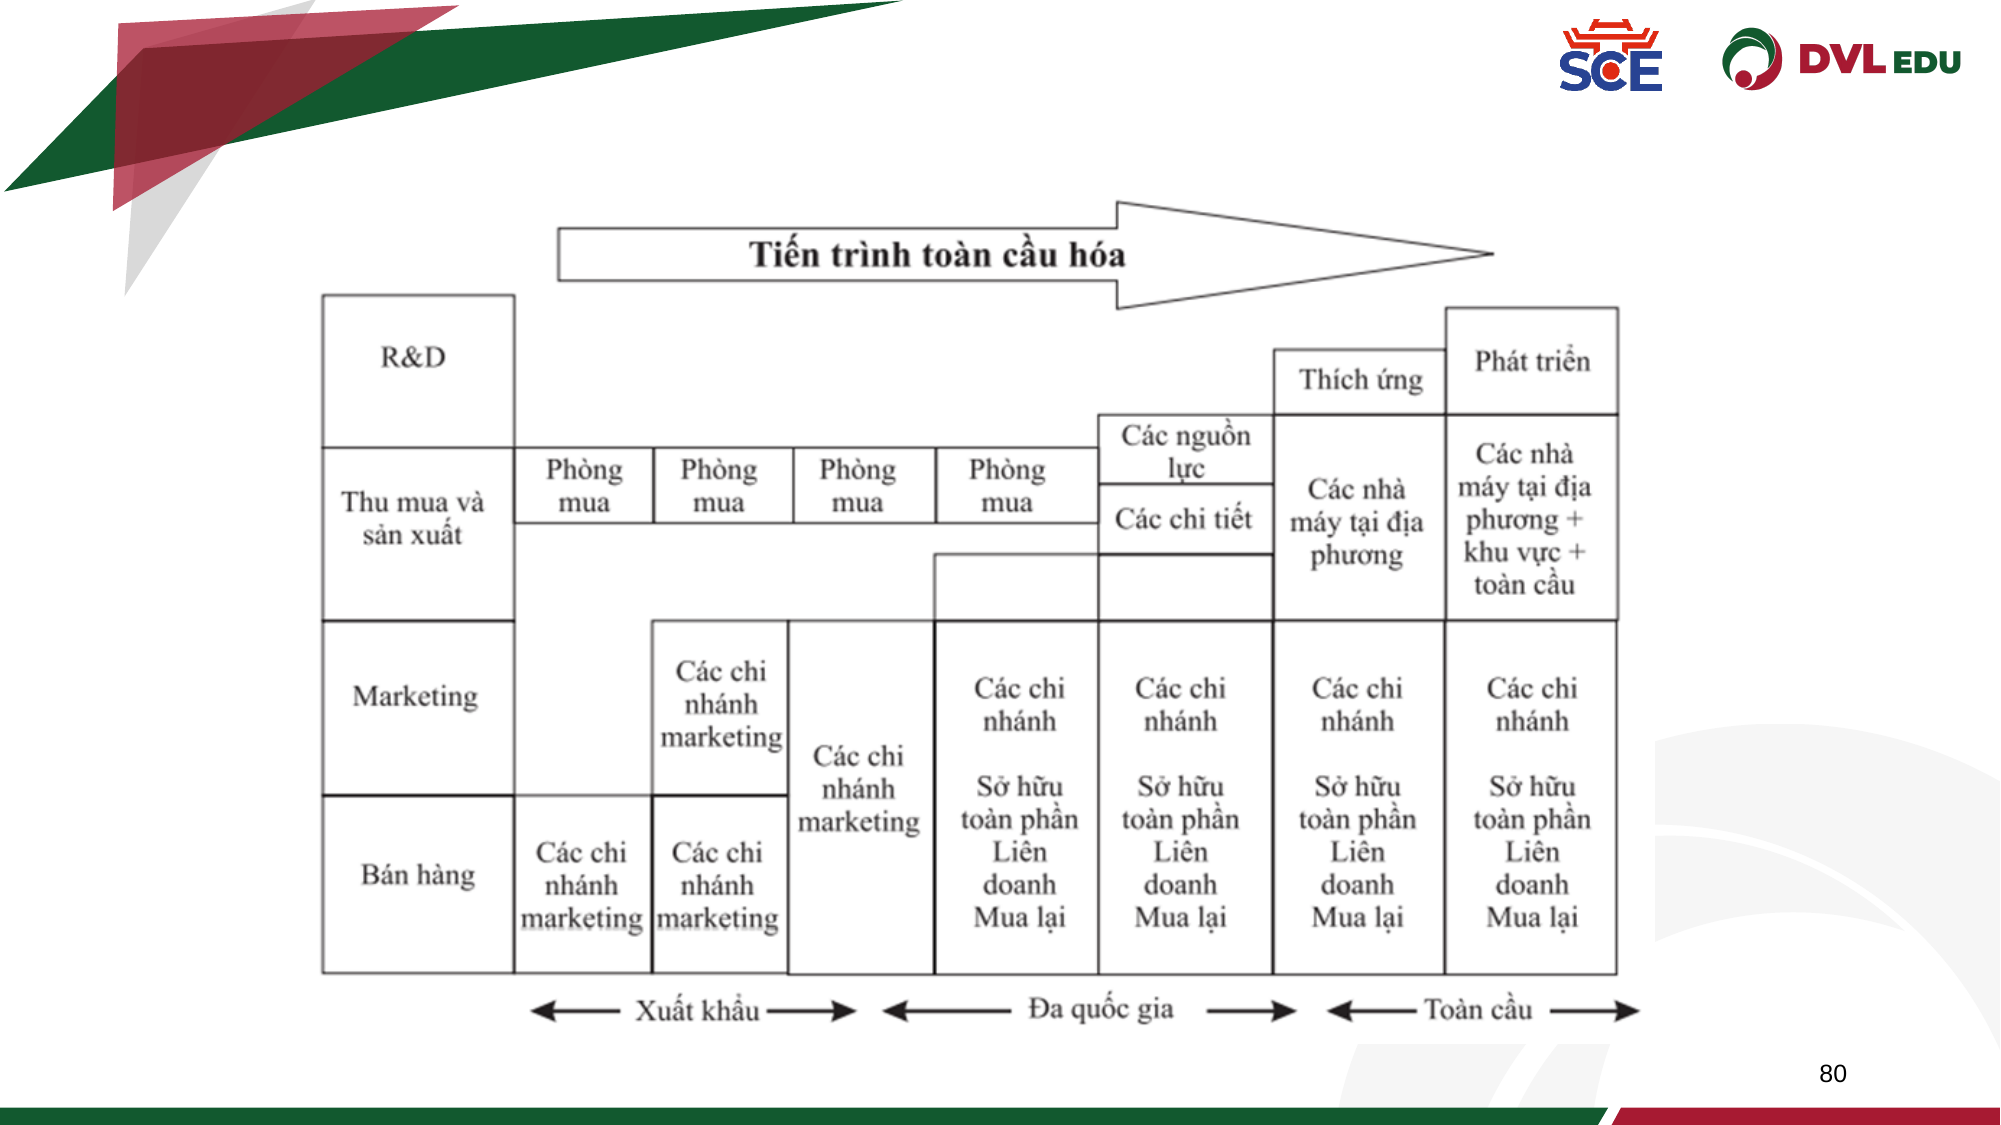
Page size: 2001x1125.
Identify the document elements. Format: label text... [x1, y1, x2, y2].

text_box 80 [1412, 1042, 1863, 1103]
picture [1722, 27, 1961, 91]
picture [297, 161, 1655, 1044]
picture [1559, 19, 1667, 91]
